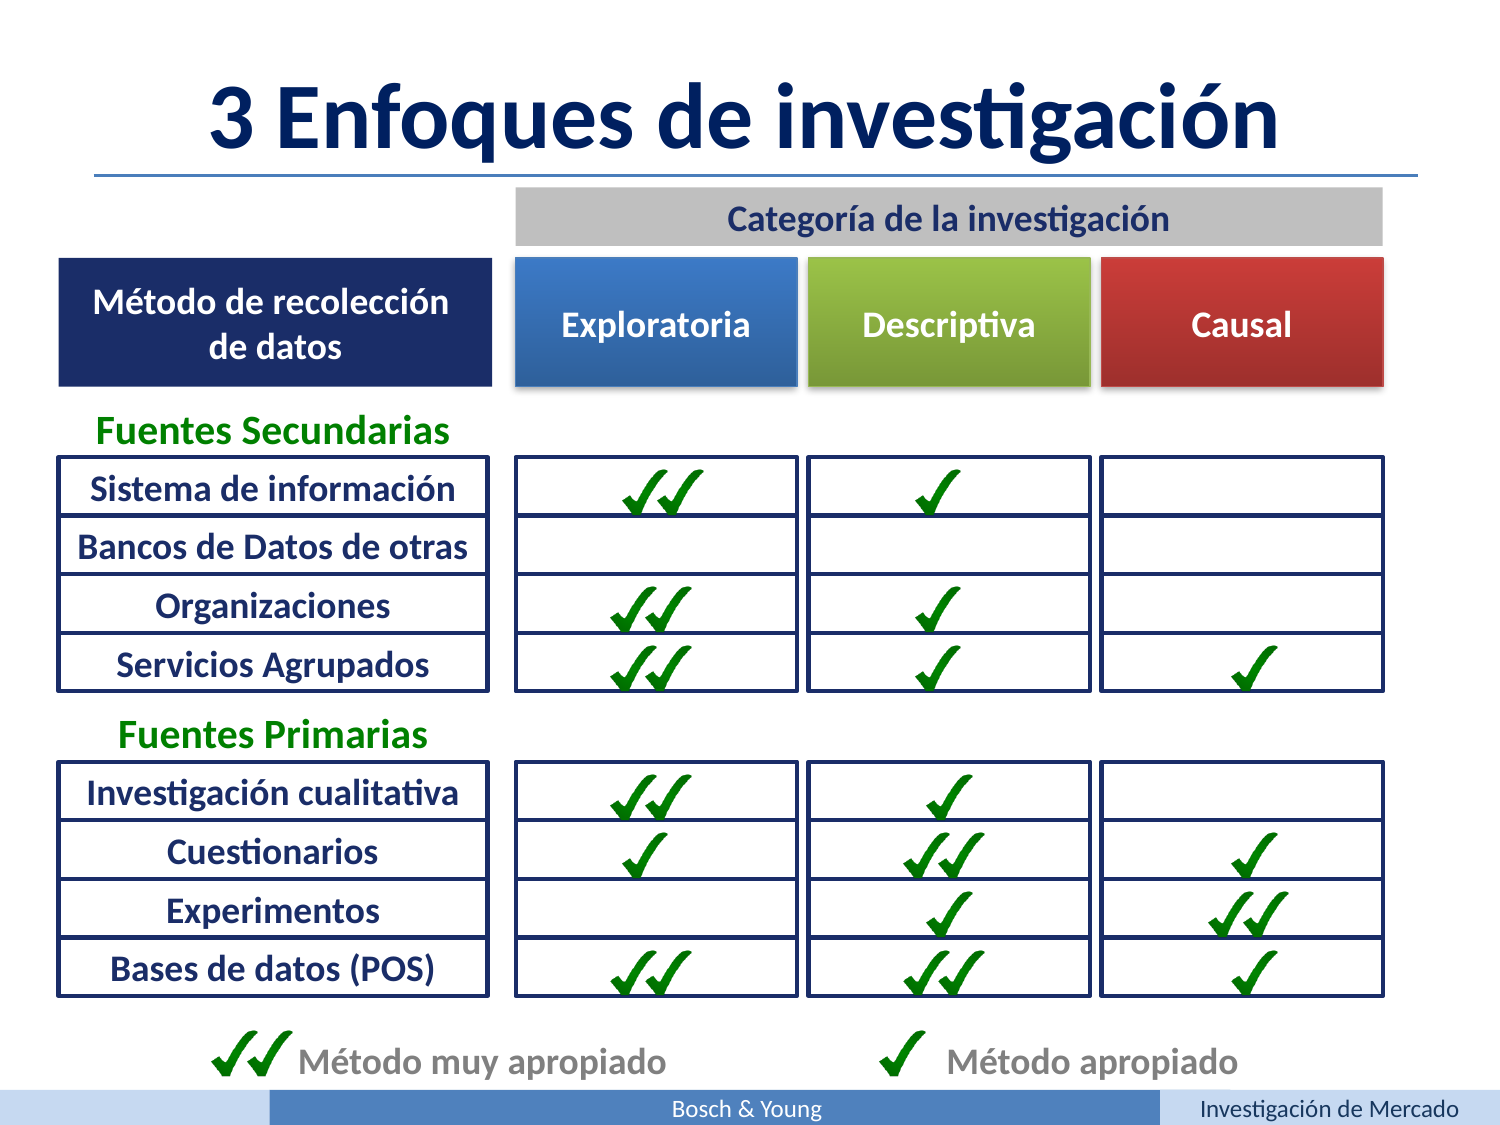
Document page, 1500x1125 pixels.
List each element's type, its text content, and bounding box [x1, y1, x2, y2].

text_box [514, 572, 799, 631]
text_box [960, 631, 1092, 693]
text_box [514, 760, 799, 818]
text_box [806, 455, 1092, 513]
text_box Investigación cualitativa [56, 764, 490, 818]
text_box [954, 877, 1092, 935]
text_box [806, 818, 924, 877]
text_box [806, 513, 1092, 573]
text_box Sistema de información [56, 459, 490, 513]
text_box [806, 877, 933, 935]
text_box Bosch & Young [272, 1088, 1158, 1125]
text_box Servicios Agrupados [56, 631, 490, 693]
text_box [974, 818, 1092, 877]
text_box 3 Enfoques de investigación [58, 46, 1430, 175]
text_box [806, 760, 1092, 818]
text_box [1099, 818, 1385, 877]
text_box [514, 631, 609, 693]
picture [210, 1028, 294, 1077]
text_box [514, 513, 799, 573]
picture [925, 890, 973, 938]
text_box [974, 935, 1092, 998]
text_box Fuentes Primarias [56, 701, 490, 764]
picture [925, 773, 973, 821]
text_box Método de recolección de datos [56, 256, 494, 389]
text_box [1099, 572, 1385, 631]
text_box Categoría de la investigación [513, 185, 1385, 248]
text_box [806, 935, 924, 998]
picture [1206, 890, 1290, 938]
text_box Investigación de Mercado [1158, 1088, 1500, 1125]
text_box Método muy apropiado Método apropiado [164, 1029, 1372, 1088]
text_box [1280, 935, 1385, 998]
text_box [1099, 935, 1228, 998]
text_box Bancos de Datos de otras [56, 513, 490, 572]
text_box [514, 935, 799, 998]
picture [902, 948, 985, 997]
text_box [514, 877, 799, 935]
text_box [806, 631, 913, 693]
text_box Fuentes Secundarias [56, 396, 490, 459]
text_box [0, 1088, 272, 1125]
text_box Descriptiva [808, 257, 1091, 387]
picture [902, 831, 985, 880]
picture [609, 585, 692, 633]
text_box [514, 818, 618, 877]
picture [609, 644, 692, 692]
picture [609, 948, 692, 997]
text_box [1099, 513, 1385, 573]
text_box [1099, 760, 1385, 818]
picture [620, 468, 704, 516]
text_box Causal [1101, 257, 1384, 387]
picture [620, 831, 669, 880]
picture [1230, 644, 1278, 692]
picture [913, 644, 962, 692]
text_box [1099, 631, 1385, 693]
text_box Exploratoria [515, 257, 798, 387]
text_box Cuestionarios [56, 818, 490, 877]
text_box [691, 631, 799, 693]
text_box Experimentos [56, 877, 490, 935]
text_box [1099, 455, 1385, 513]
text_box [1099, 877, 1385, 935]
picture [913, 585, 962, 633]
text_box [806, 572, 1092, 631]
text_box Bases de datos (POS) [56, 935, 490, 998]
picture [913, 468, 962, 516]
picture [1230, 948, 1278, 997]
picture [878, 1028, 926, 1077]
picture [1230, 831, 1278, 880]
text_box [514, 455, 799, 513]
text_box [670, 818, 799, 877]
text_box Organizaciones [56, 572, 490, 631]
picture [609, 773, 692, 821]
